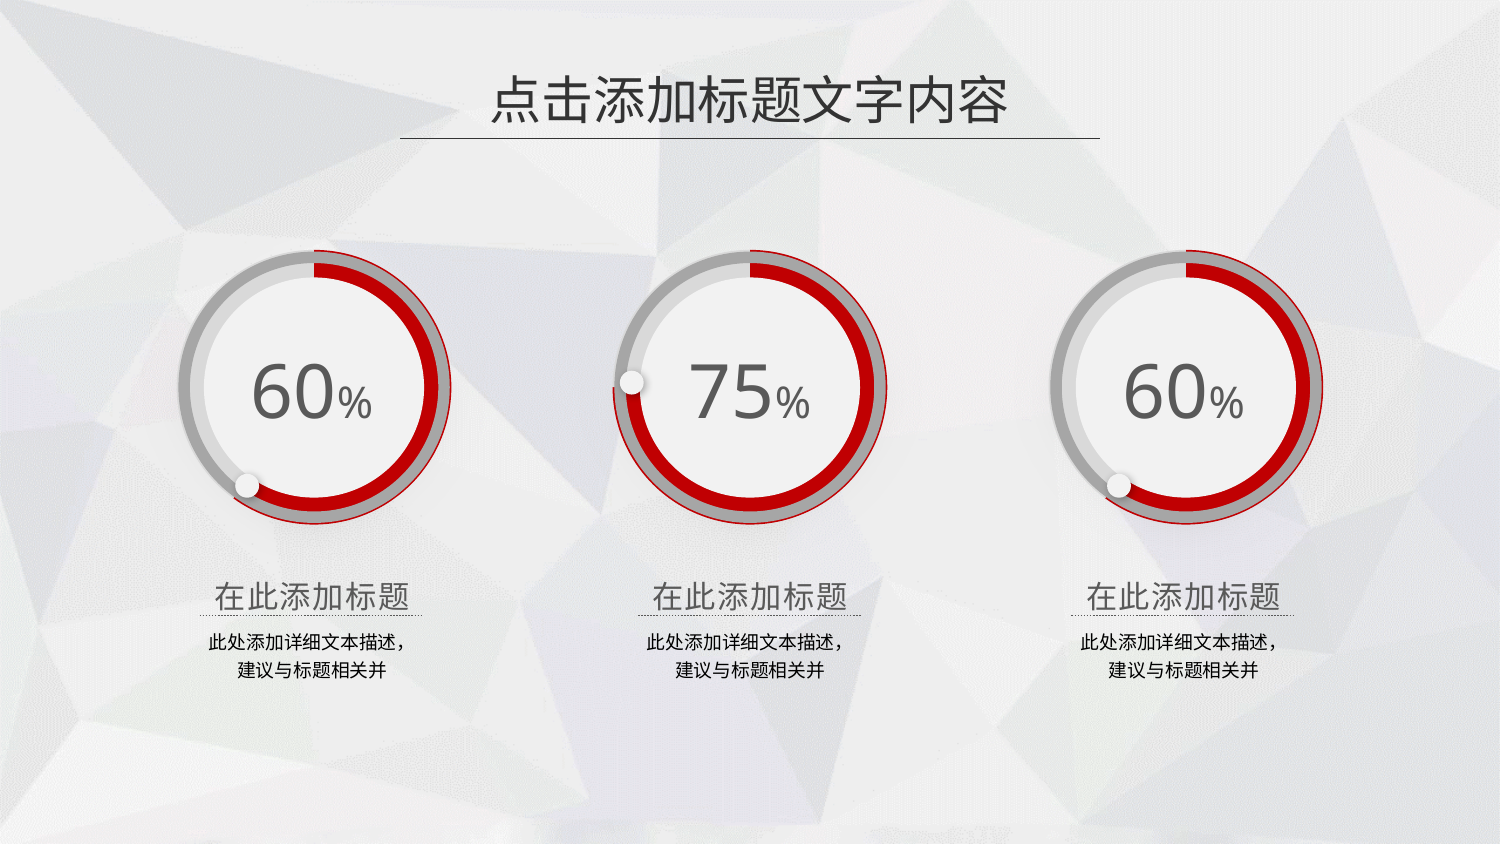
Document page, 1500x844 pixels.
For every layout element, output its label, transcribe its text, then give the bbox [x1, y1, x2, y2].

text_box 点击添加标题文字内容 [472, 60, 1028, 137]
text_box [1000, 202, 1371, 573]
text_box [622, 569, 878, 687]
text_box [129, 202, 499, 573]
picture [0, 0, 1500, 844]
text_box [565, 202, 935, 573]
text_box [184, 569, 440, 687]
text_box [1056, 569, 1312, 687]
